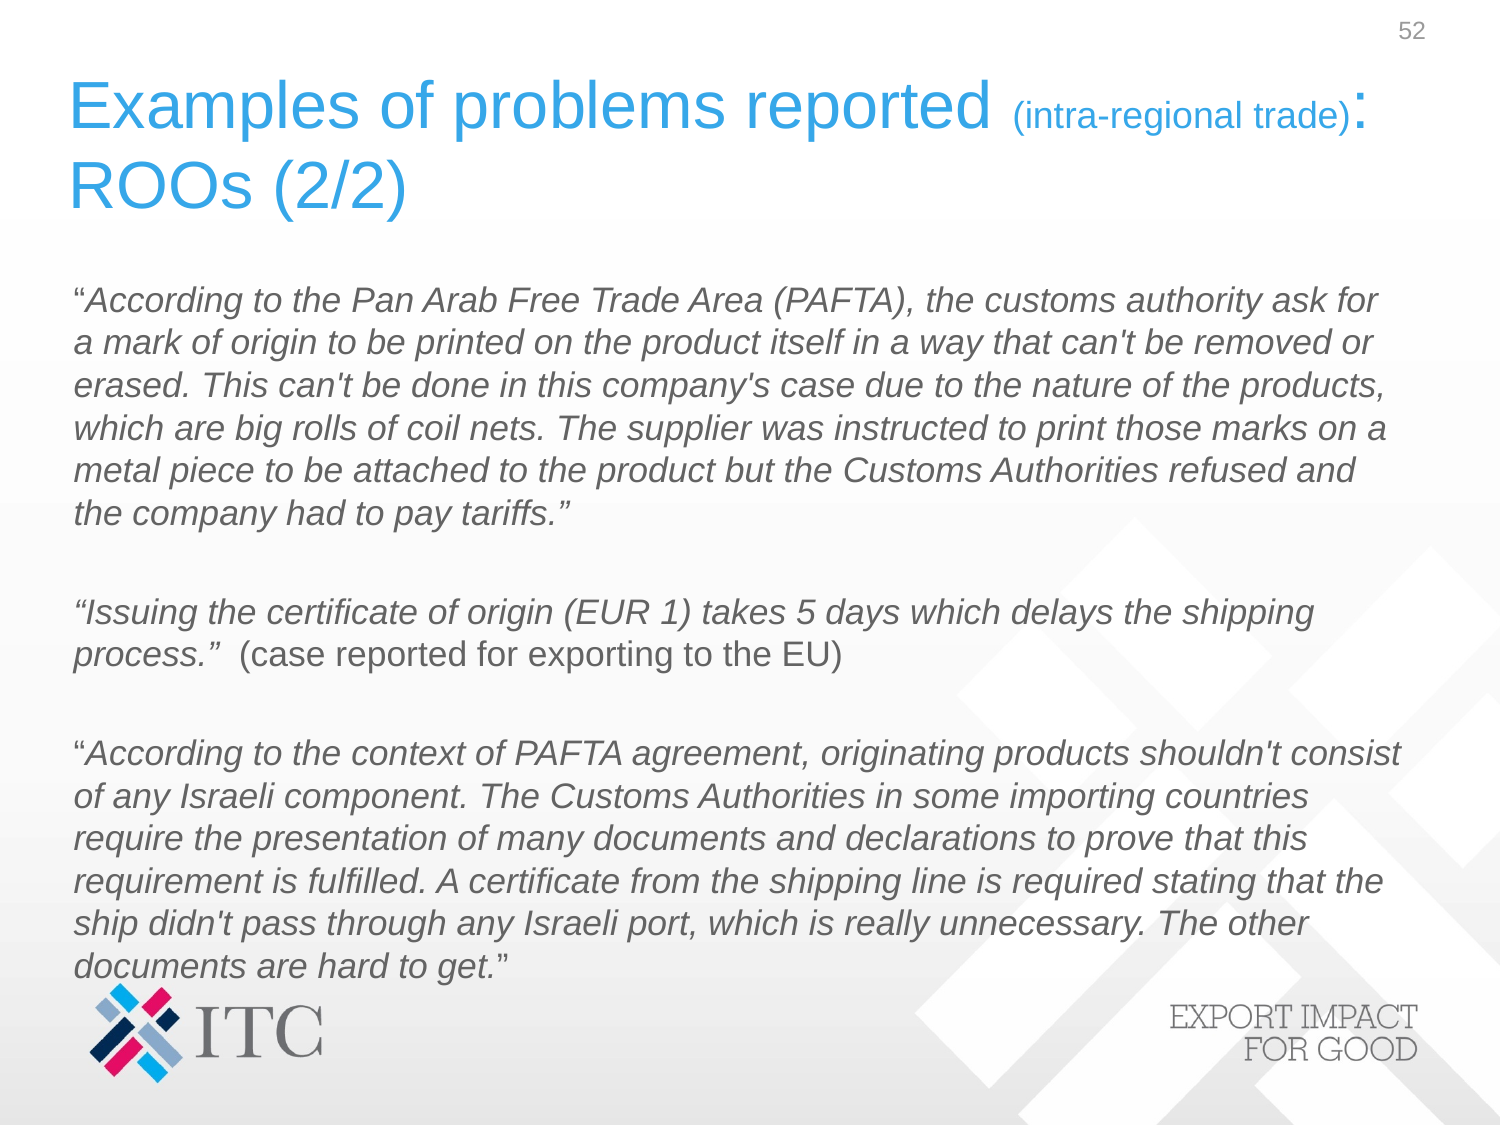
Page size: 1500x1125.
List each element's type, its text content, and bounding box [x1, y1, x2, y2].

picture [0, 0, 1500, 1125]
title Examples of problems reported (intra-regional trade): ROOs (2/2) [52, 54, 1419, 141]
slide_number 52 [1335, 0, 1442, 60]
list “According to the Pan Arab Free Trade Area (PAFTA), the customs authority ask for a mark of origin to be printed on the product itself in a way that can't be removed or erased. This can't be done in this company's case due to the nature of the products, which are big rolls of coil nets. The supplier was instructed to print those marks on a metal piece to be attached to the product but the Customs Authorities refused and the company had to pay tariffs.” “Issuing the certificate of origin (EUR 1) takes 5 days which delays the shipping process.” (case reported for exporting to the EU) “According to the context of PAFTA agreement, originating products shouldn't consist of any Israeli component. The Customs Authorities in some importing countries require the presentation of many documents and declarations to prove that this requirement is fulfilled. A certificate from the shipping line is required stating that the ship didn't pass through any Israeli port, which is really unnecessary. The other documents are hard to get.” [58, 219, 1424, 1000]
